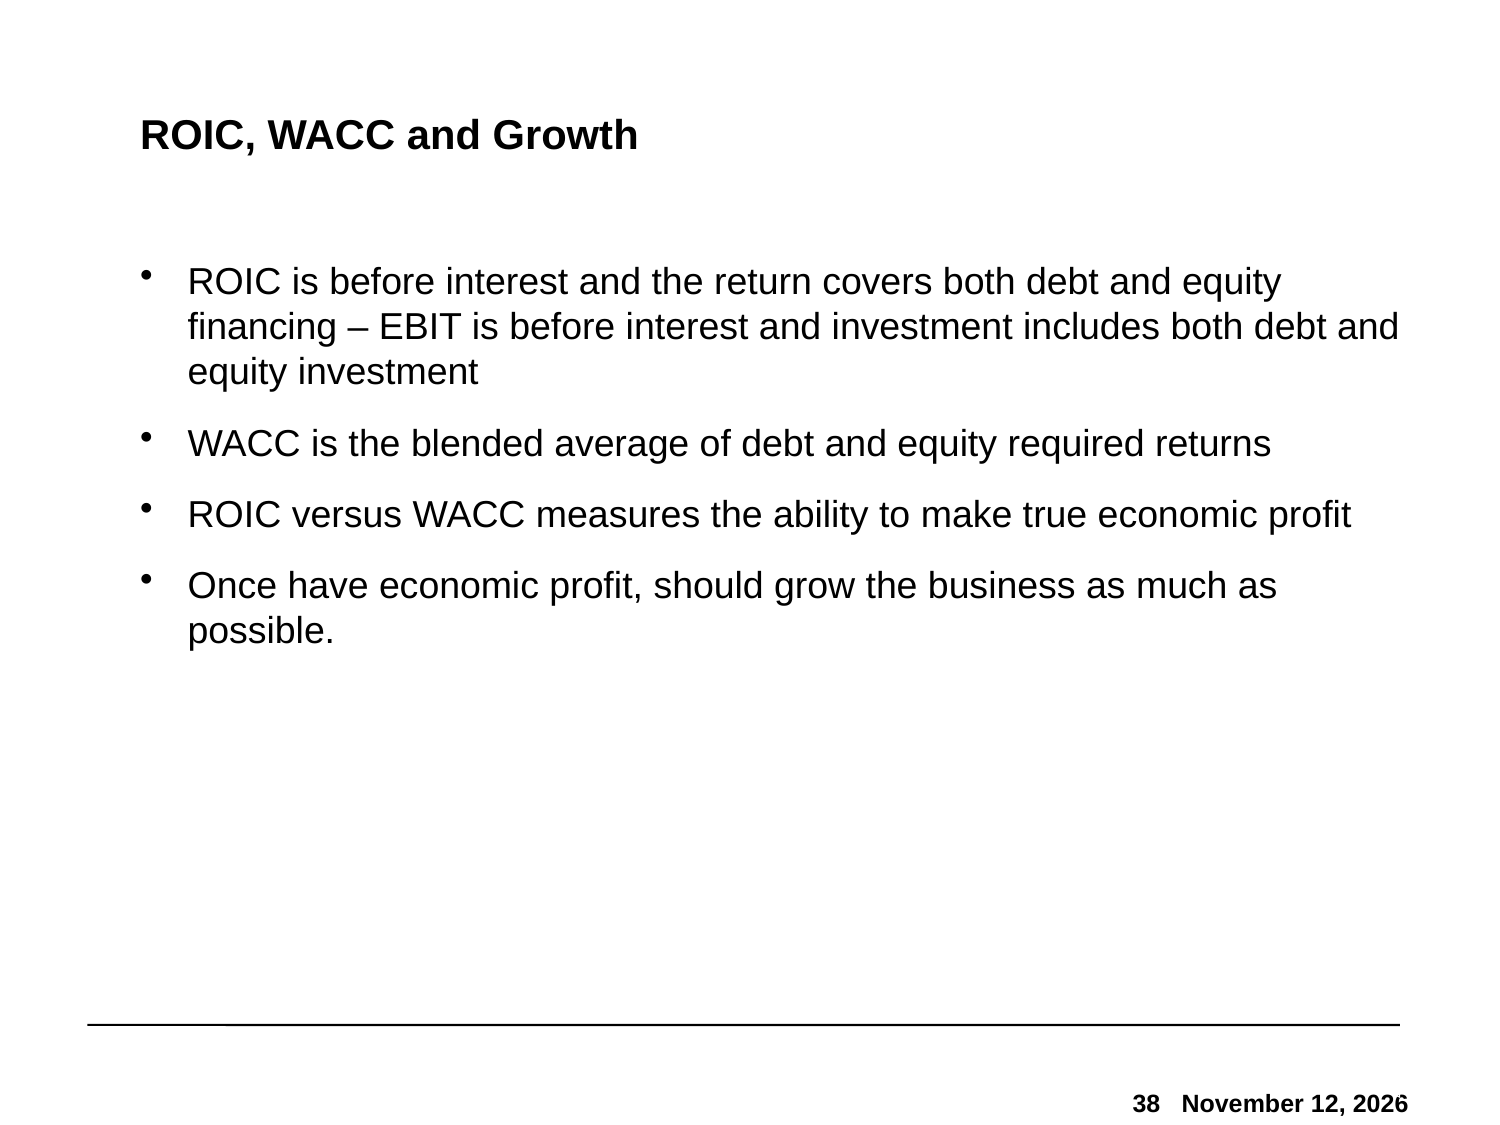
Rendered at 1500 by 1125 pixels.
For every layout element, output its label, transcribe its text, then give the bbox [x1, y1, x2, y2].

list ROIC is before interest and the return covers both debt and equity financing – EBIT is before interest and investment includes both debt and equity investment WACC is the blended average of debt and equity required returns ROIC versus WACC measures the ability to make true economic profit Once have economic profit, should grow the business as much as possible. [124, 249, 1426, 1013]
title ROIC, WACC and Growth [124, 99, 1401, 226]
